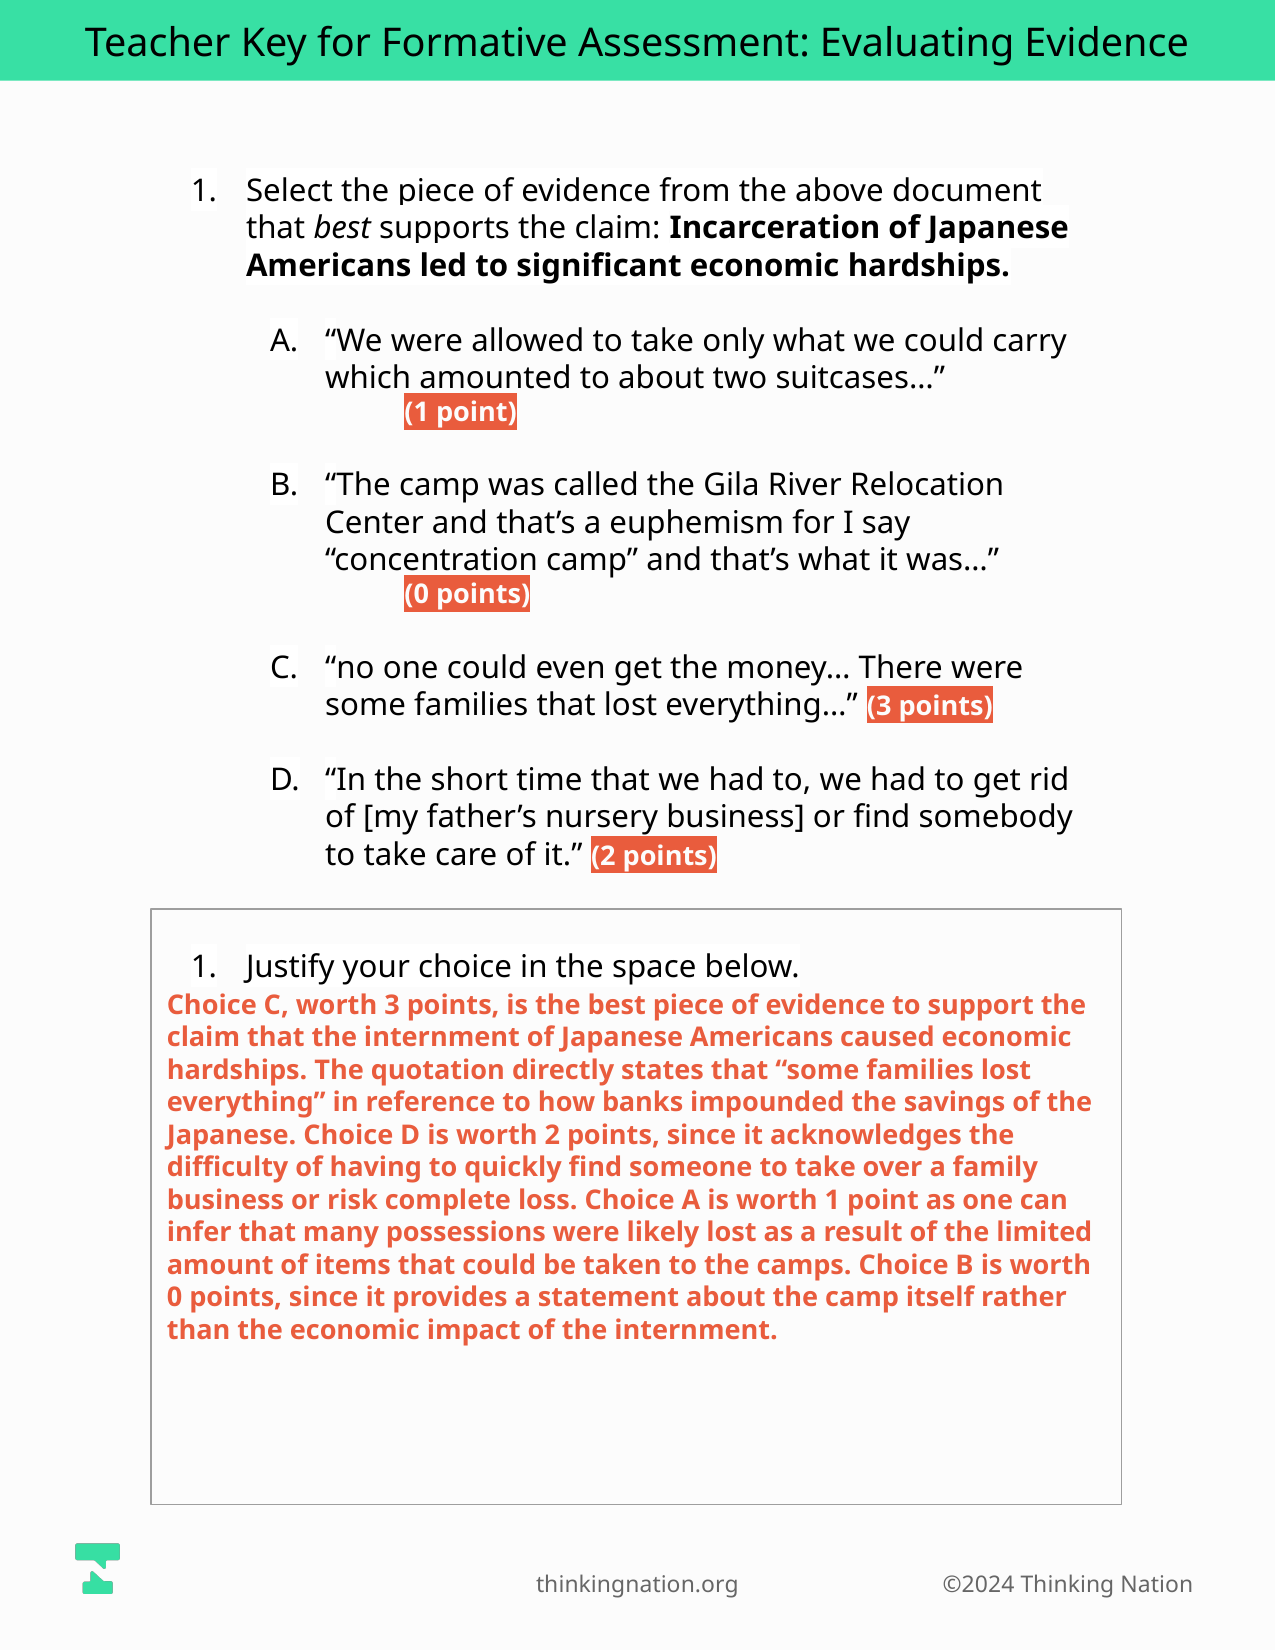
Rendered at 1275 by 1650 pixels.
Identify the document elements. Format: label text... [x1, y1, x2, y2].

text_box ©2024 Thinking Nation [907, 1553, 1210, 1605]
text_box thinkingnation.org [486, 1553, 789, 1605]
picture [62, 1533, 133, 1604]
text_box Select the piece of evidence from the above document that best supports the claim: Incarceration of Japanese Americans led to significant economic hardships. “We were allowed to take only what we could carry which amounted to about two suitcases…” (1 point) “The camp was called the Gila River Relocation Center and that’s a euphemism for I say “concentration camp” and that’s what it was…” (0 points) “no one could even get the money… There were some families that lost everything…” (3 points) “In the short time that we had to, we had to get rid of [my father’s nursery business] or find somebody to take care of it.” (2 points) Justify your choice in the space below. [150, 154, 1122, 777]
text_box Teacher Key for Formative Assessment: Evaluating Evidence [0, 0, 1275, 81]
text_box Choice C, worth 3 points, is the best piece of evidence to support the claim that the internment of Japanese Americans caused economic hardships. The quotation directly states that “some families lost everything” in reference to how banks impounded the savings of the Japanese. Choice D is worth 2 points, since it acknowledges the difficulty of having to quickly find someone to take over a family business or risk complete loss. Choice A is worth 1 point as one can infer that many possessions were likely lost as a result of the limited amount of items that could be taken to the camps. Choice B is worth 0 points, since it provides a statement about the camp itself rather than the economic impact of the internment. [150, 908, 1122, 1505]
